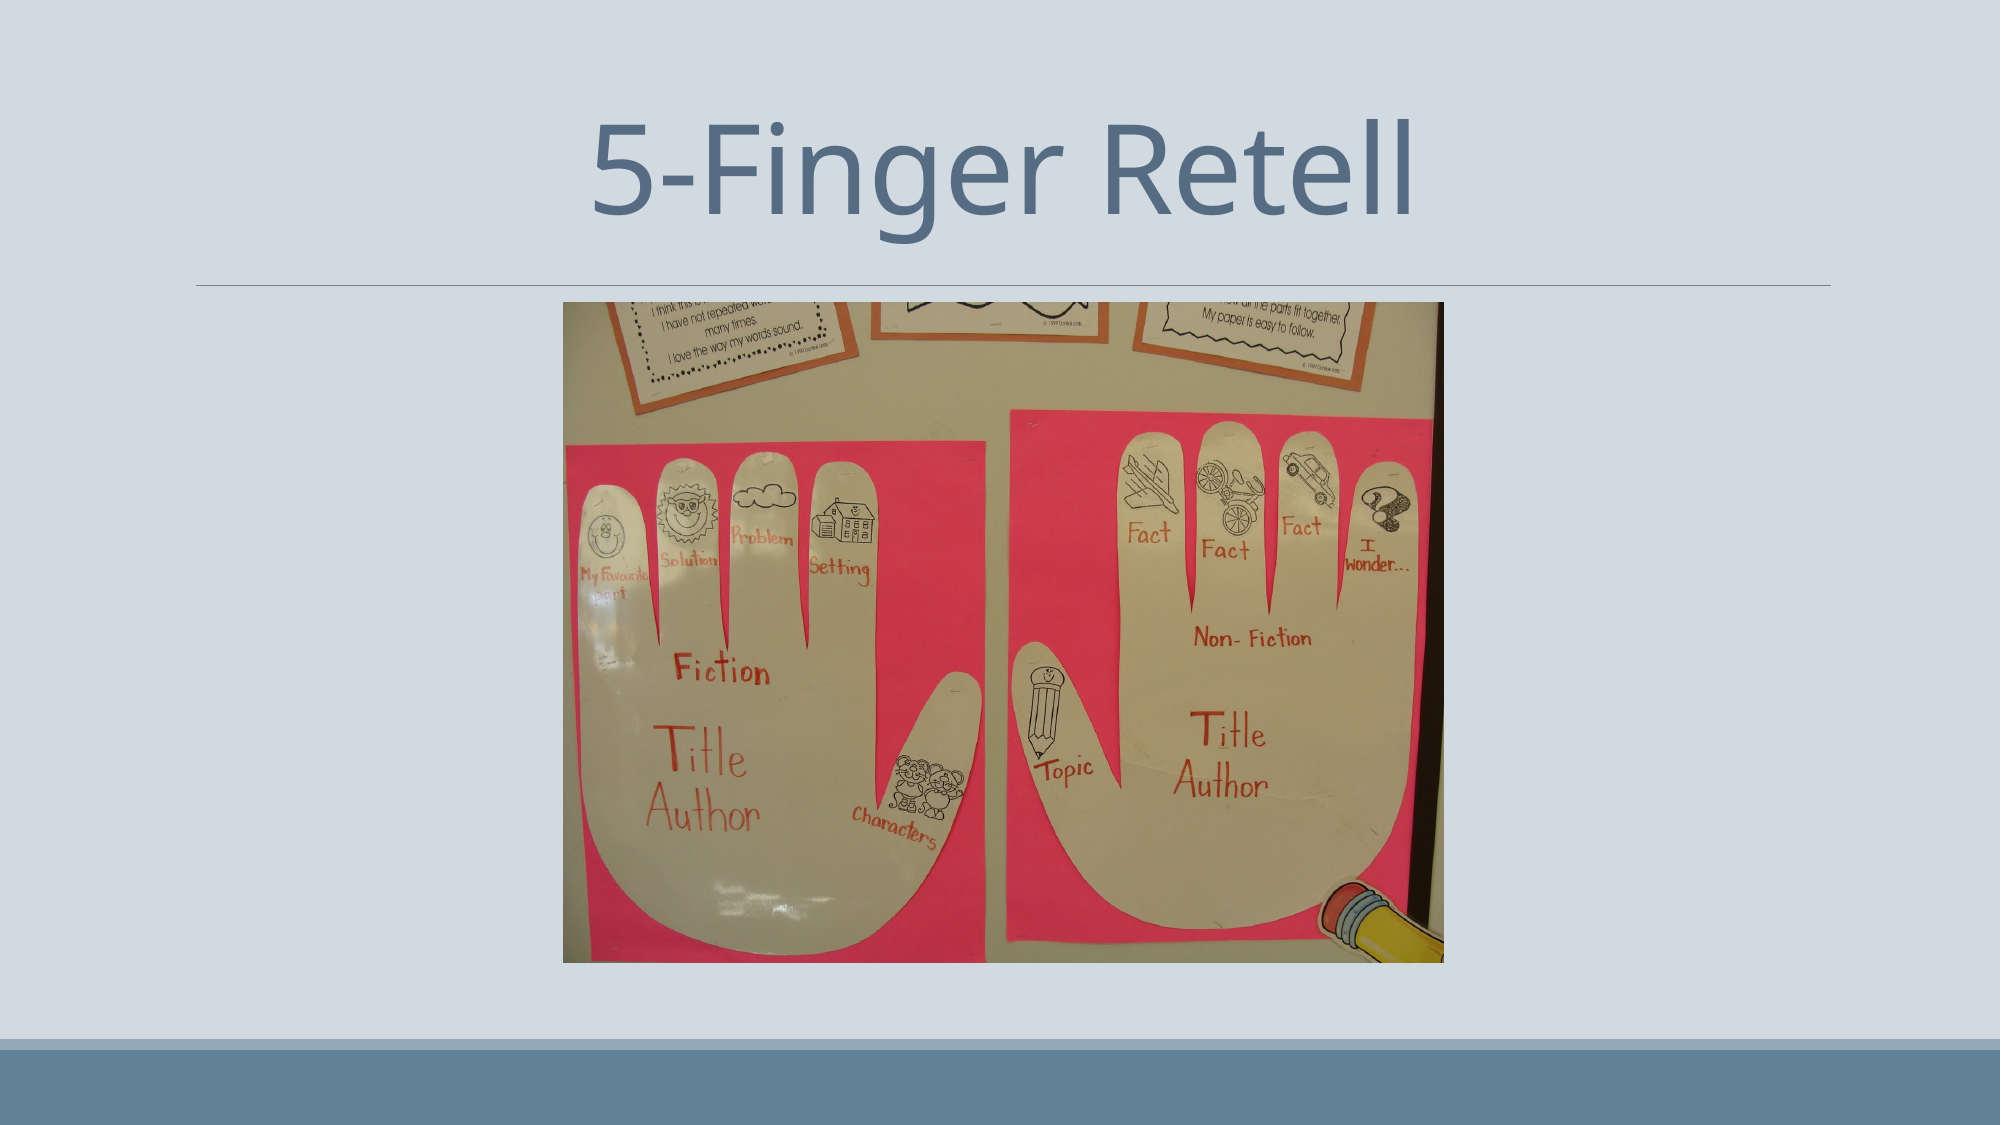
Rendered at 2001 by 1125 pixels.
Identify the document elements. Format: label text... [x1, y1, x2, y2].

title 5-Finger Retell [384, 50, 1623, 248]
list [563, 302, 1445, 964]
